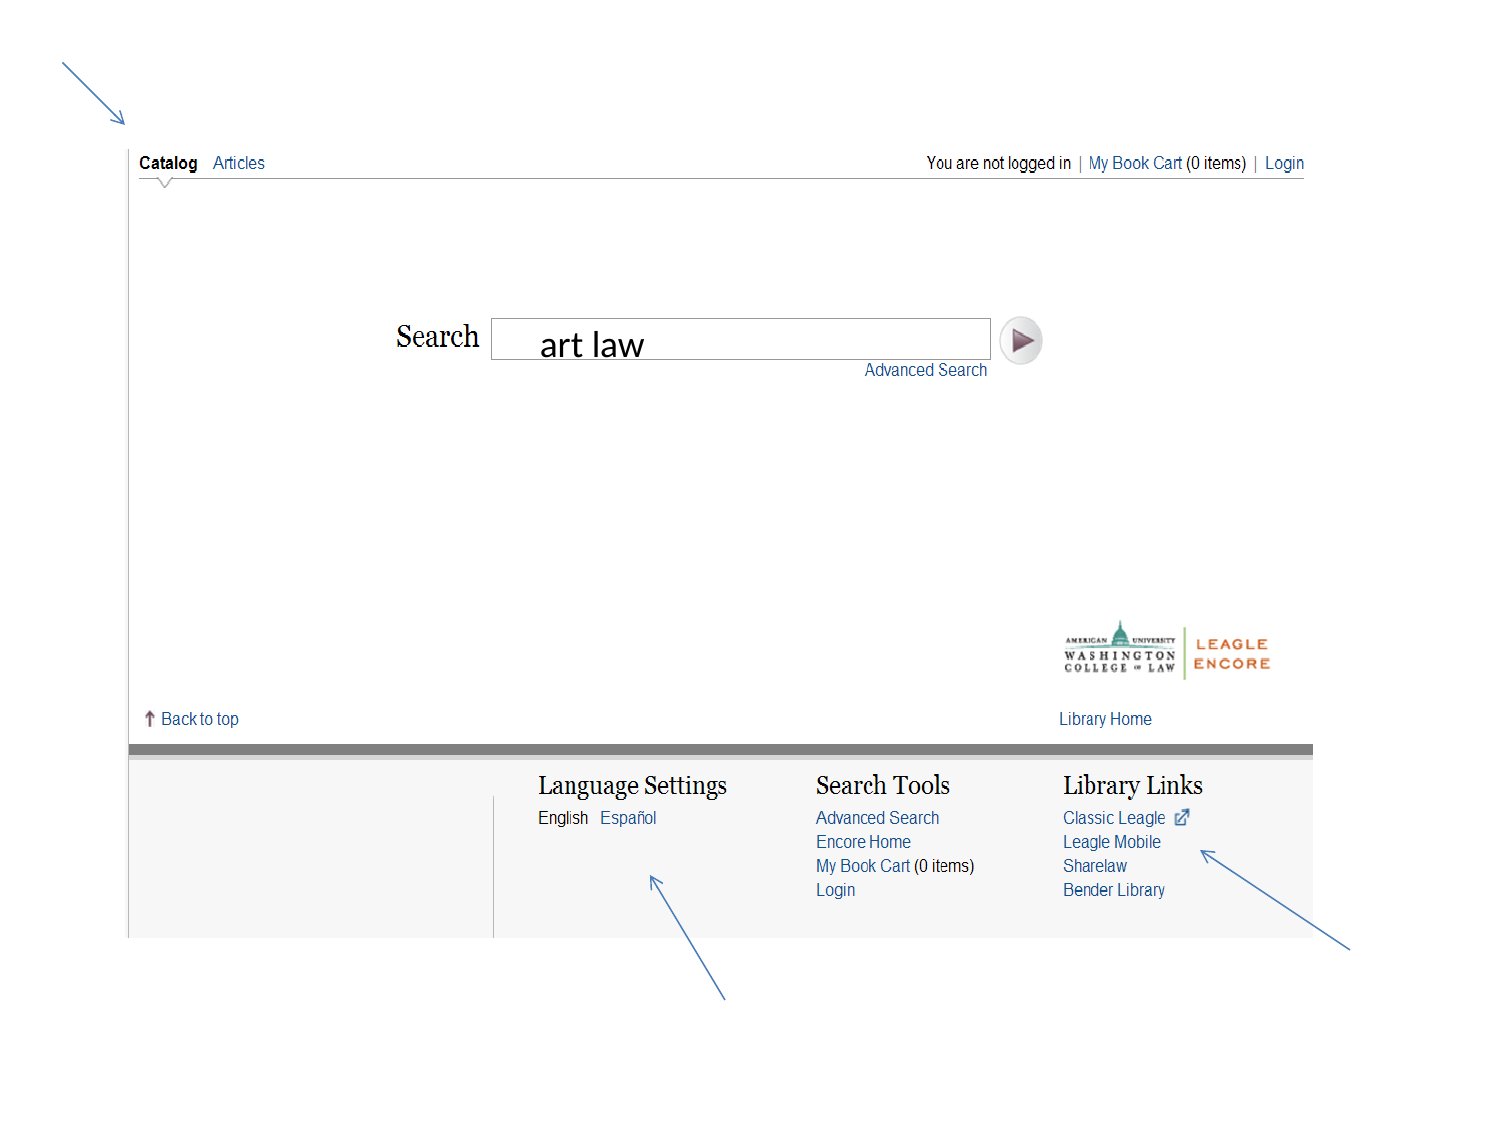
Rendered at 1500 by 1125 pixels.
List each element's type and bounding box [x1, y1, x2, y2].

text_box [62, 62, 126, 126]
text_box [1199, 849, 1351, 951]
text_box [649, 874, 726, 1001]
picture [124, 149, 1314, 938]
